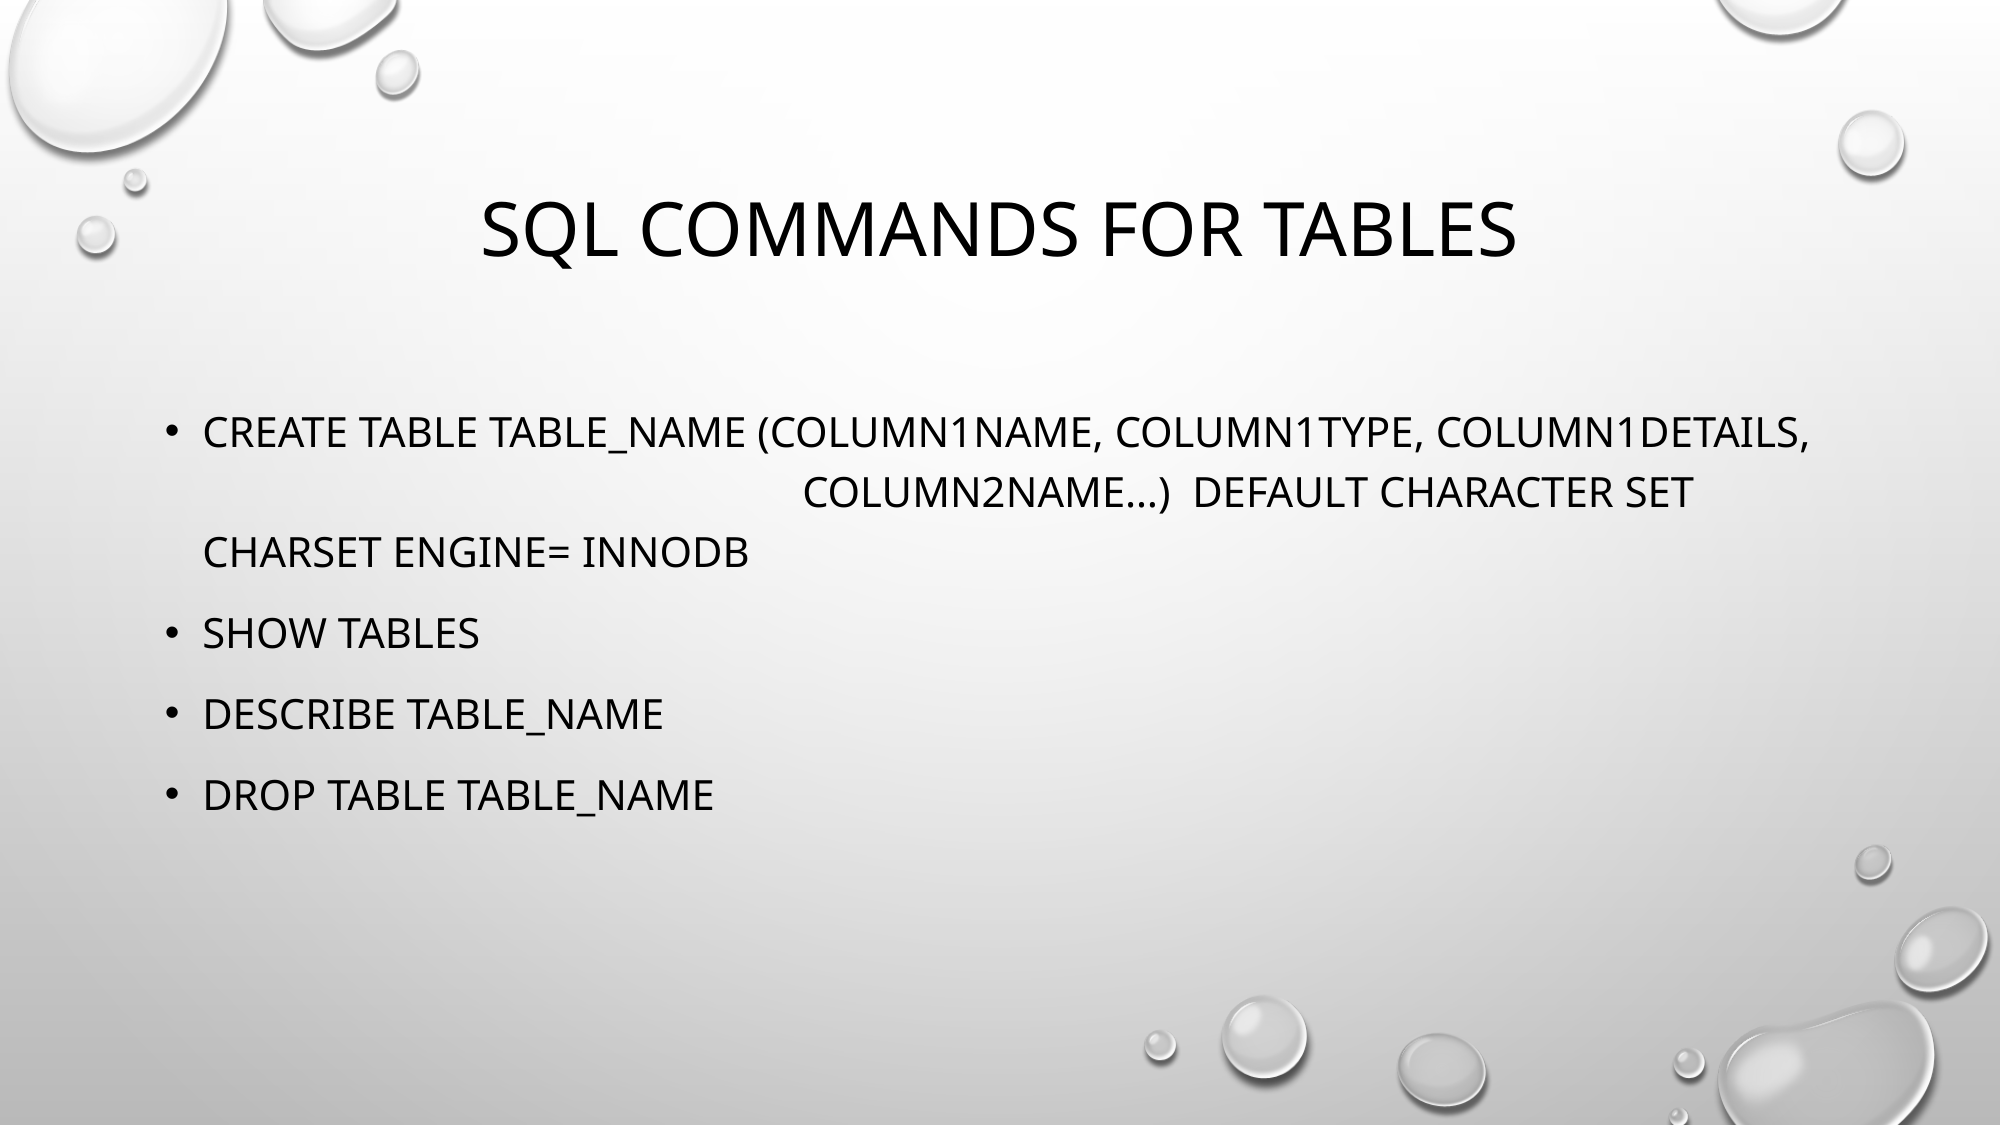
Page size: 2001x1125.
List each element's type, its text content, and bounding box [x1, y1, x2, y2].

list CREATE TABLE table_name (column1name, column1type, column1details, column2name…) DEFAULT CHARACTER SET CHARSET ENGINE= INNODB Show tables Describe table_name Drop table table_name [149, 388, 1850, 950]
picture [0, 0, 2000, 1125]
title SQL Commands for tables [149, 101, 1851, 364]
